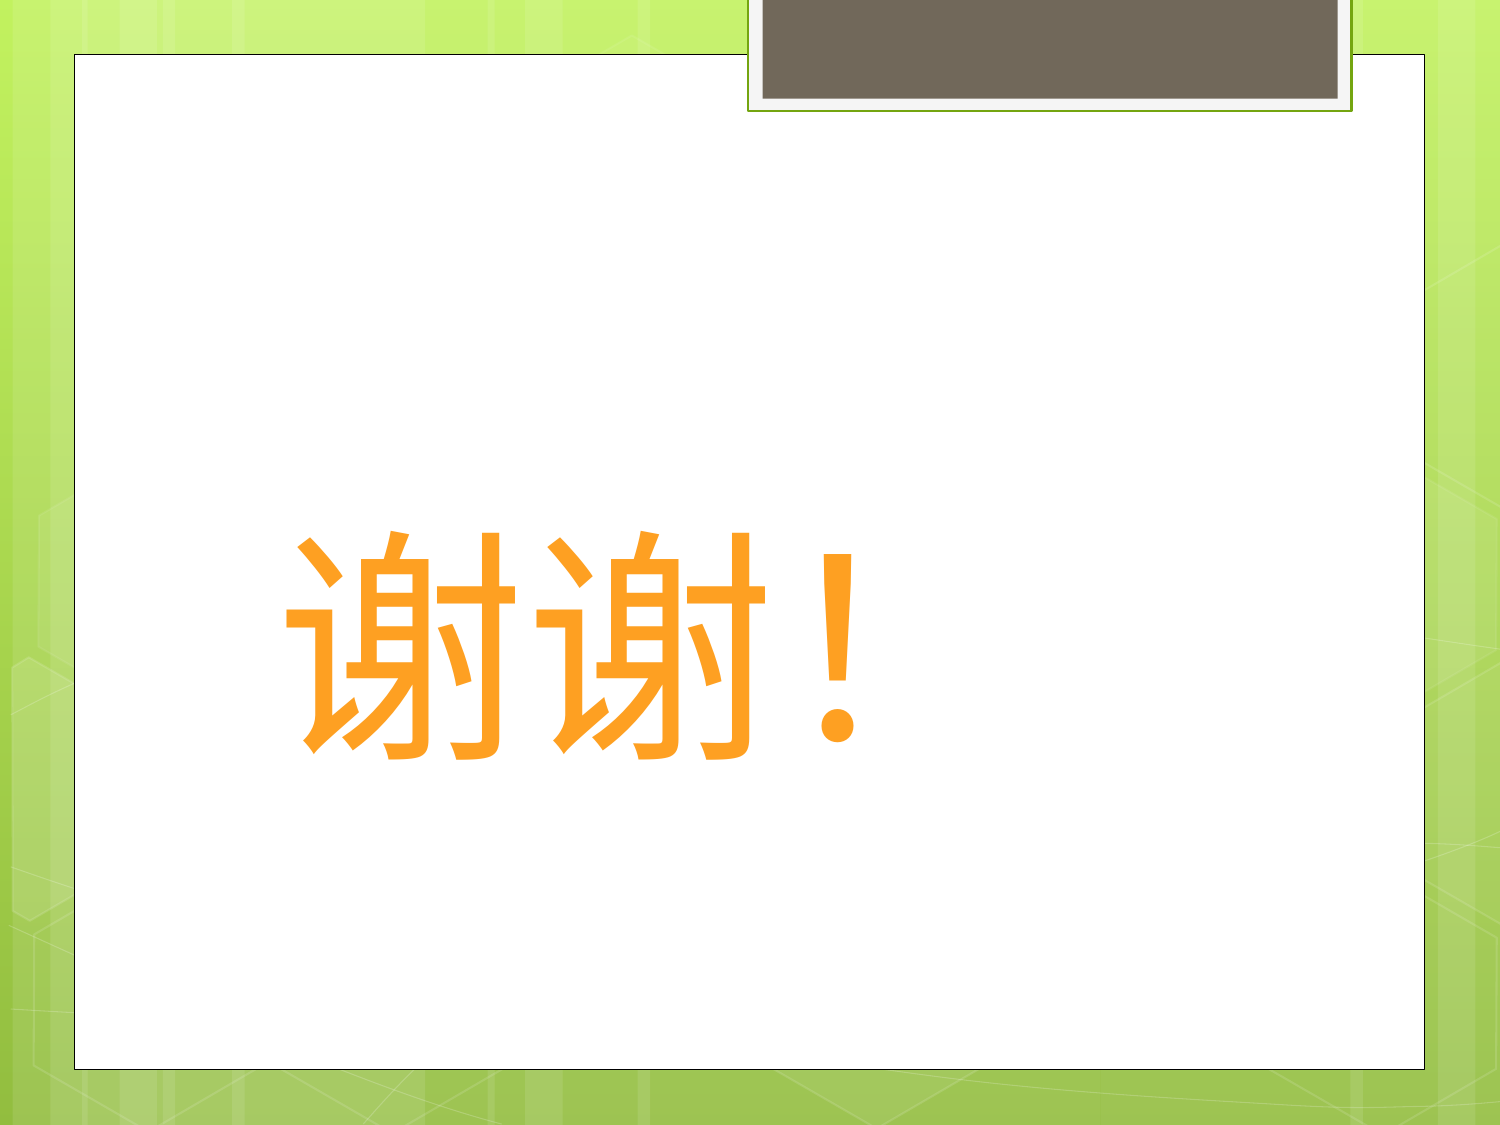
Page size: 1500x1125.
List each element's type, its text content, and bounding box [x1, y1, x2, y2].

title 谢谢！ [171, 479, 1324, 799]
